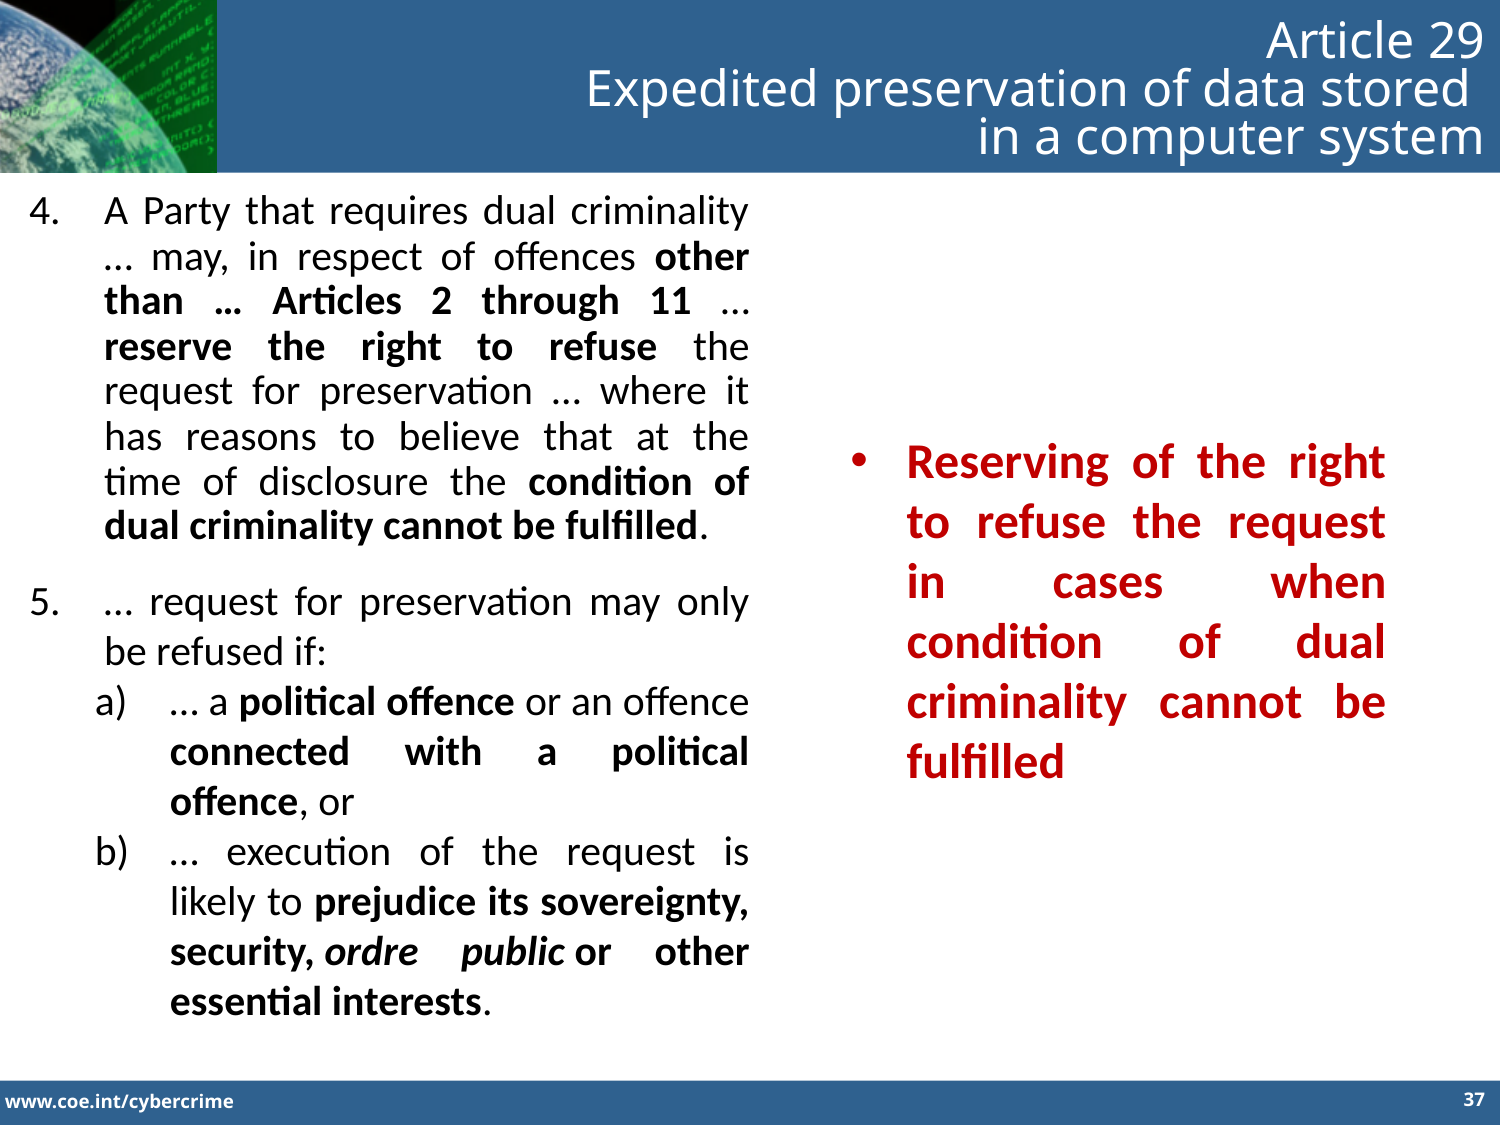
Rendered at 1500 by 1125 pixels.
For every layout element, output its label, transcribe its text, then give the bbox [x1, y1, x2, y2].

text_box A Party that requires dual criminality … may, in respect of offences other than … Articles 2 through 11 … reserve the right to refuse the request for preservation … where it has reasons to believe that at the time of disclosure the condition of dual criminality cannot be fulfilled. … request for preservation may only be refused if: … a political offence or an offence connected with a political offence, or … execution of the request is likely to prejudice its sovereignty, security, ordre public or other essential interests. [14, 181, 765, 1032]
picture [0, 1, 217, 173]
text_box Reserving of the right to refuse the request in cases when condition of dual criminality cannot be fulfilled [835, 421, 1402, 797]
text_box Article 29 Expedited preservation of data stored in a computer system [324, 15, 1500, 168]
slide_number 37 [1149, 1079, 1500, 1125]
